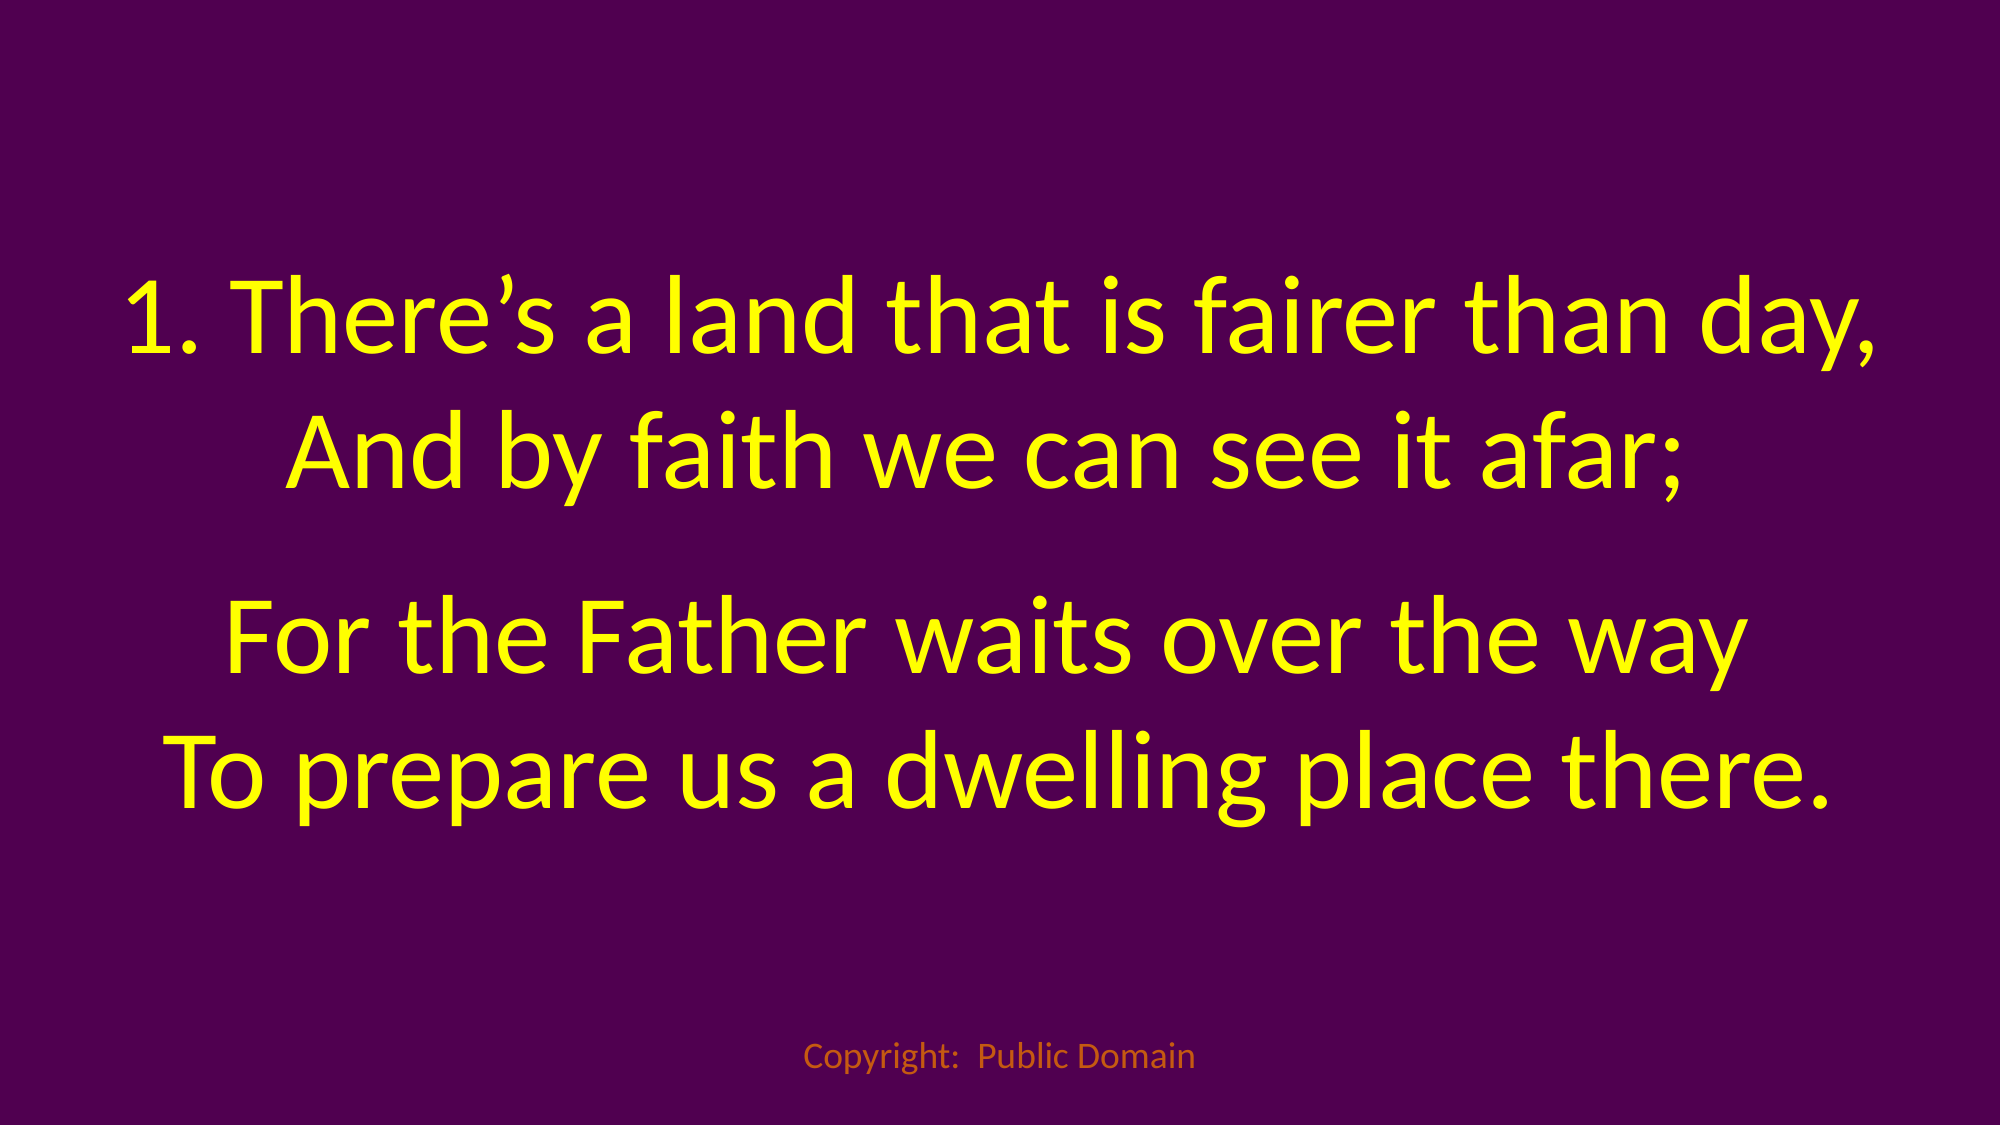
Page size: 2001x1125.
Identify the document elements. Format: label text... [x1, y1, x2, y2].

text_box 1. There’s a land that is fairer than day, And by faith we can see it afar; For the Father waits over the way To prepare us a dwelling place there. [0, 233, 2000, 839]
text_box Copyright: Public Domain [26, 1023, 1973, 1083]
